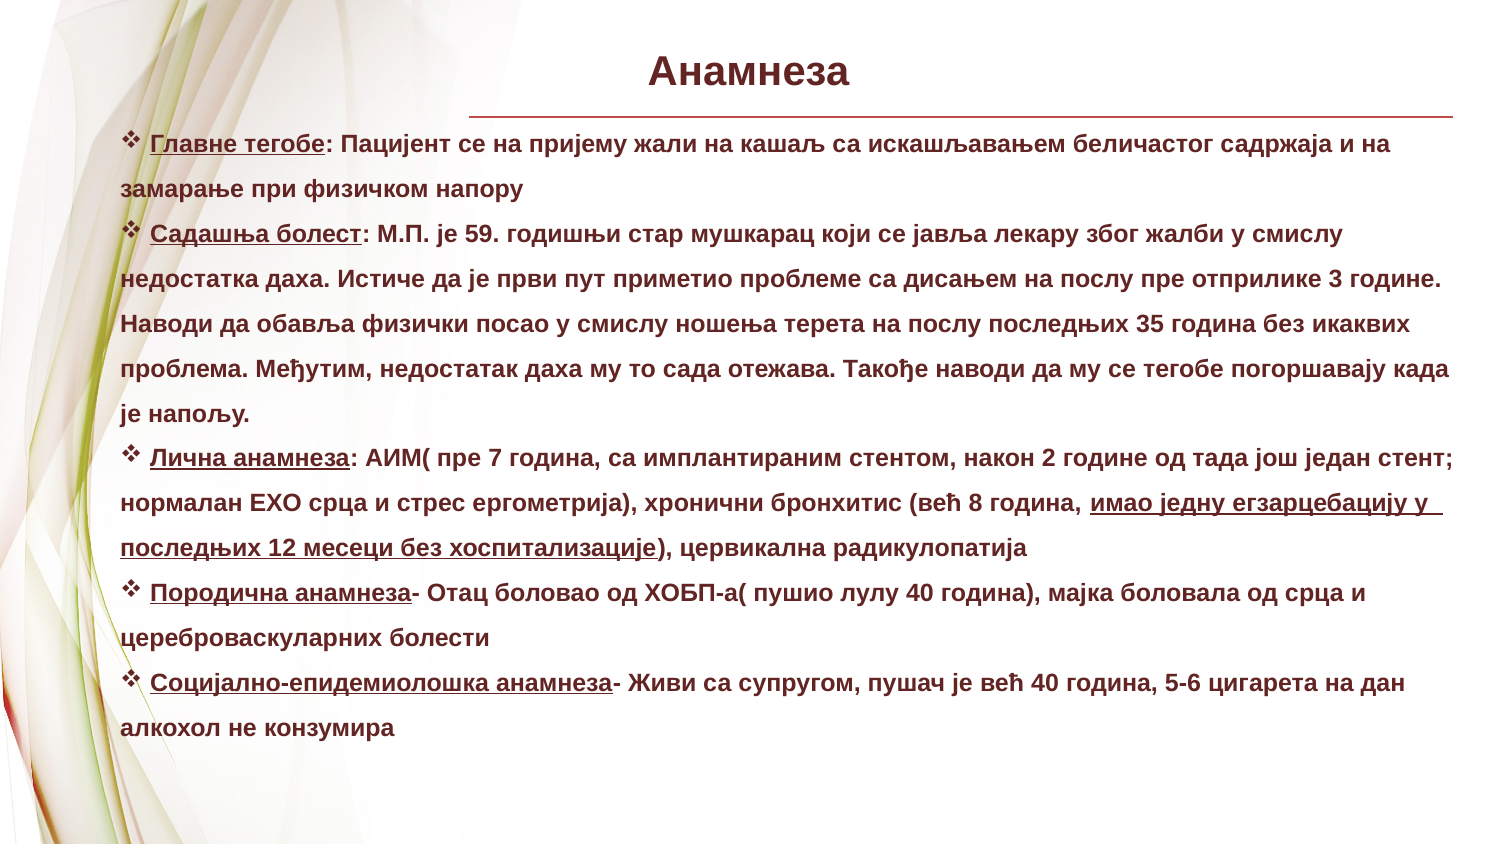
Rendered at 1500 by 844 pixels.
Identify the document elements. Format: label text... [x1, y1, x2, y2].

text_box Главне тегобе: Пацијент се на пријему жали на кашаљ са искашљавањем беличастог садржаја и на замарање при физичком напору Садашња болест: М.П. је 59. годишњи стар мушкарац који се јавља лекару због жалби у смислу недостатка даха. Истиче да је први пут приметио проблеме са дисањем на послу пре отприлике 3 године. Наводи да обавља физички посао у смислу ношења терета на послу последњих 35 година без икаквих проблема. Међутим, недостатак даха му то сада отежава. Такође наводи да му се тегобе погоршавају када је напољу. Лична анамнеза: АИМ( пре 7 година, са имплантираним стентом, након 2 године од тада још један стент; нормалан ЕХО срца и стрес ергометрија), хронични бронхитис (већ 8 година, имао једну егзарцебацију у последњих 12 месеци без хоспитализације), цервикална радикулопатија Породична анамнеза- Отац боловао од ХОБП-а( пушио лулу 40 година), мајка боловала од срца и цереброваскуларних болести Социјално-епидемиолошка анамнеза- Живи са супругом, пушач је већ 40 година, 5-6 цигарета на дан алкохол не конзумира [105, 105, 1477, 844]
picture [0, 0, 1500, 844]
text_box Анамнеза [82, 23, 1416, 115]
